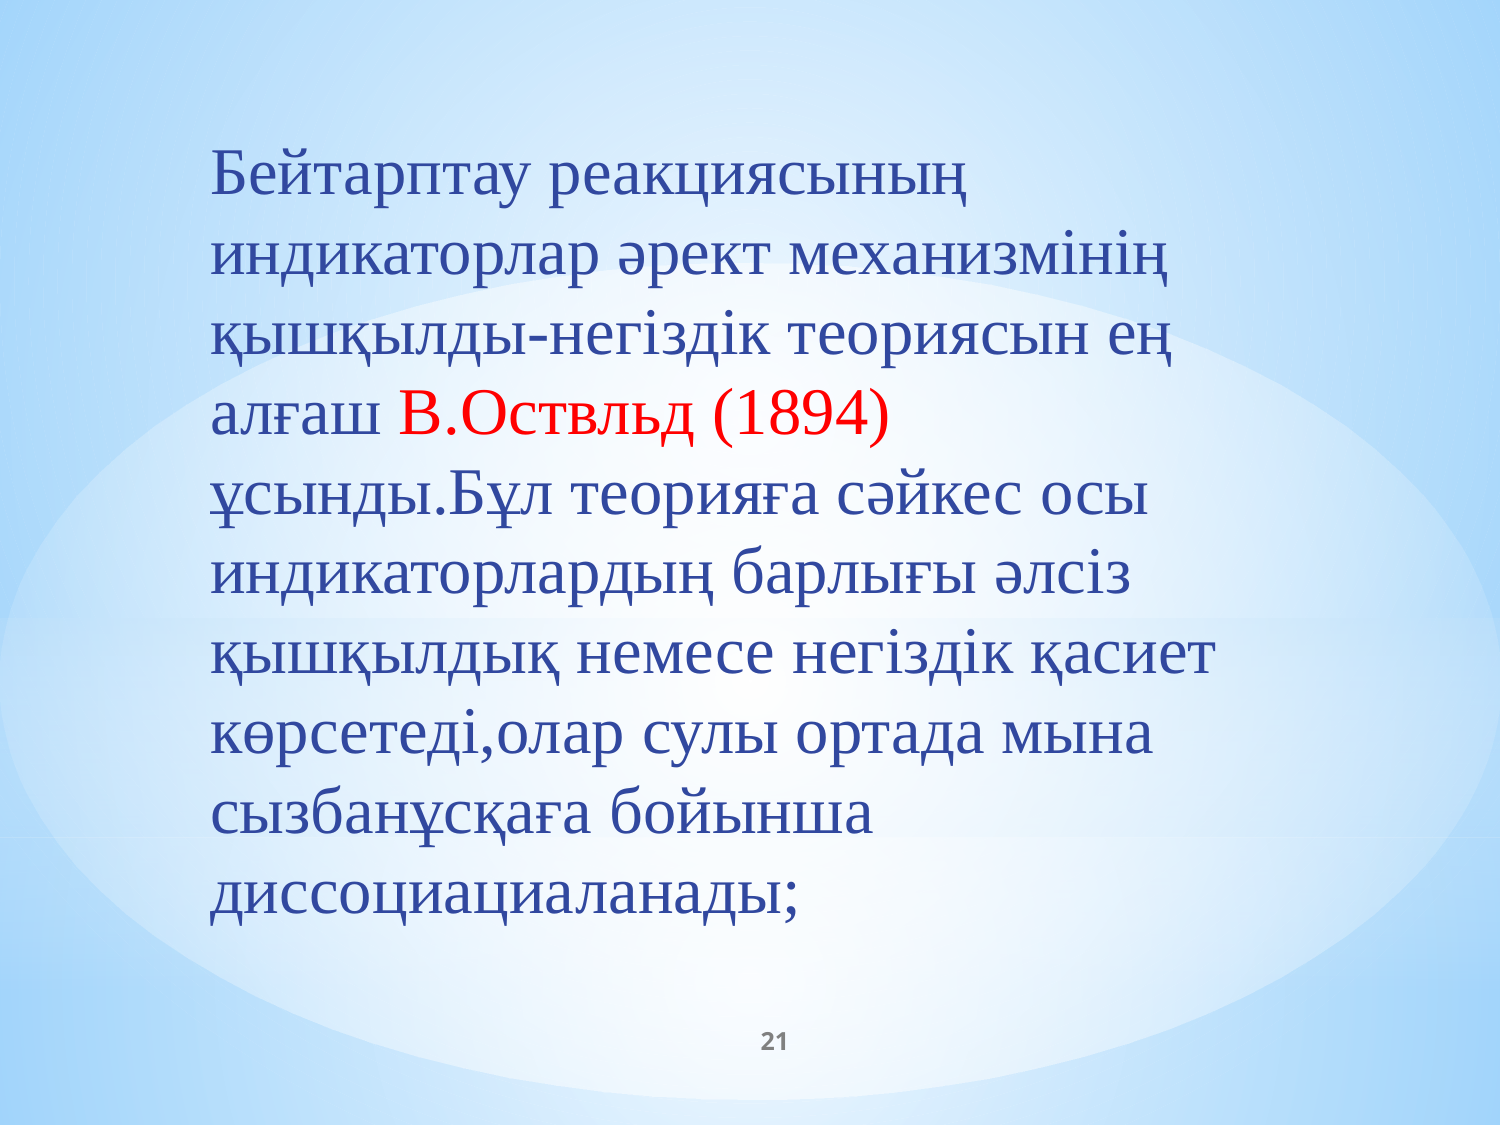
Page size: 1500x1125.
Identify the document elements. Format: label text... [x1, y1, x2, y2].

list Бейтарптау реакциясының индикаторлар әрект механизмінің қышқылды-негіздік теориясын ең алғаш В.Оствльд (1894) ұсынды.Бұл теорияға сәйкес осы индикаторлардың барлығы әлсіз қышқылдық немесе негіздік қасиет көрсетеді,олар сулы ортада мына сызбанұсқаға бойынша диссоциациаланады; [187, 119, 1238, 691]
slide_number 21 [624, 1012, 925, 1073]
